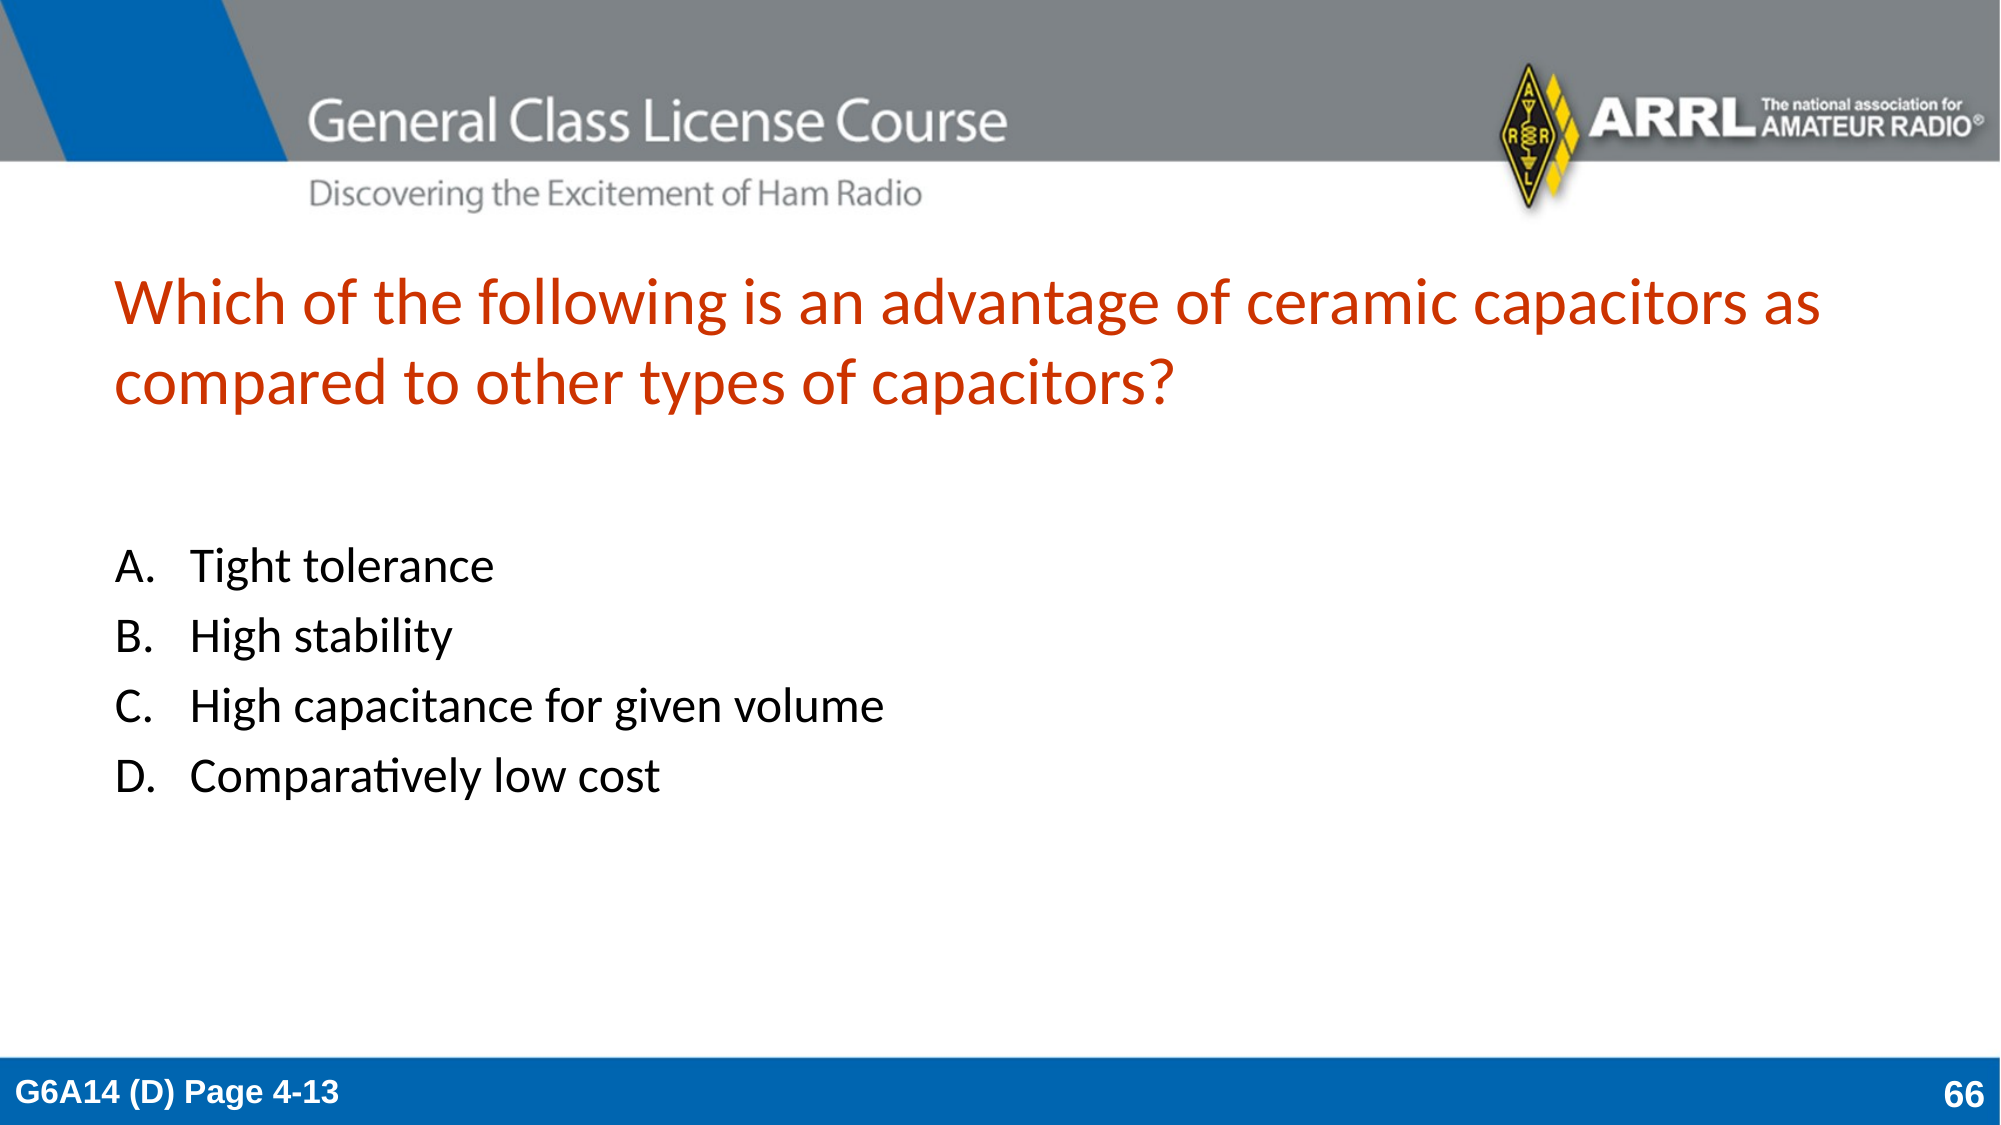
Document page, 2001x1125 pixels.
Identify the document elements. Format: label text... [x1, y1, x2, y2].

title Which of the following is an advantage of ceramic capacitors as compared to other types of capacitors? [99, 249, 1900, 388]
text_box G6A14 (D) Page 4-13 [0, 1062, 1313, 1118]
list Tight tolerance High stability High capacitance for given volume Comparatively low cost [99, 525, 1900, 1005]
text_box 66 [1875, 1062, 2000, 1123]
picture [0, 0, 2001, 1125]
